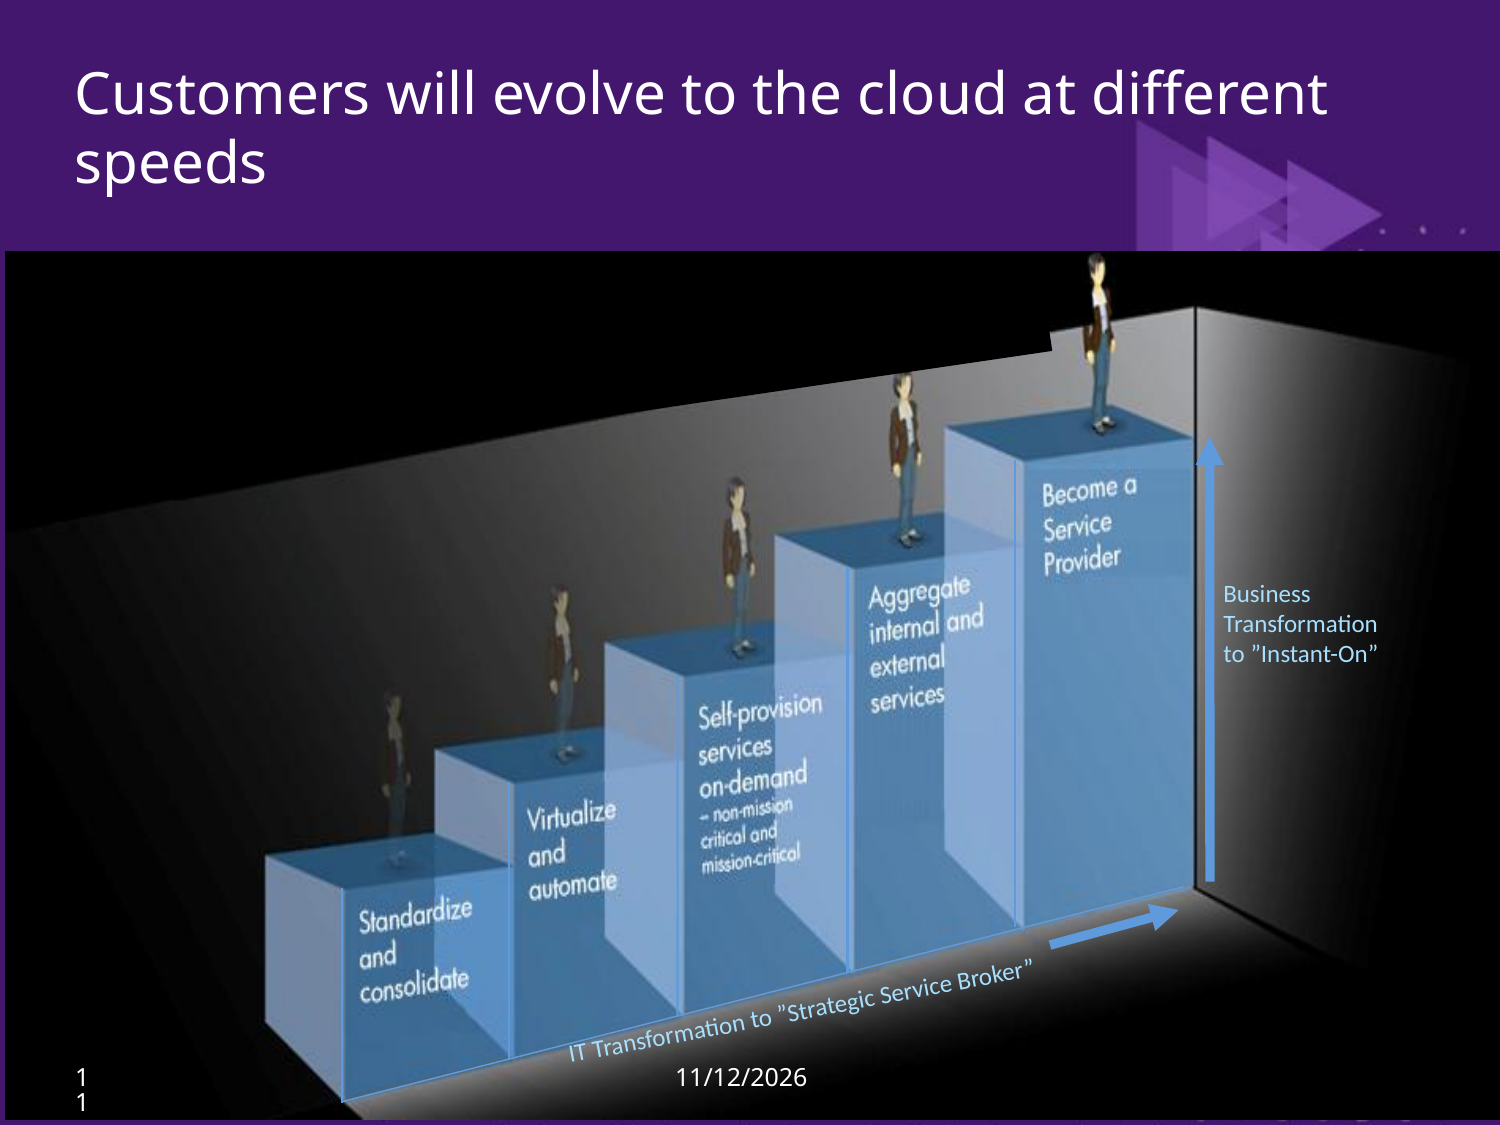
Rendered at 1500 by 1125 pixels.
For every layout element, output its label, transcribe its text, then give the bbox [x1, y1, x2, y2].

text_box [1049, 909, 1179, 946]
title Customers will evolve to the cloud at different speeds [59, 50, 1464, 154]
picture [0, 0, 1500, 1125]
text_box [342, 886, 1184, 1102]
